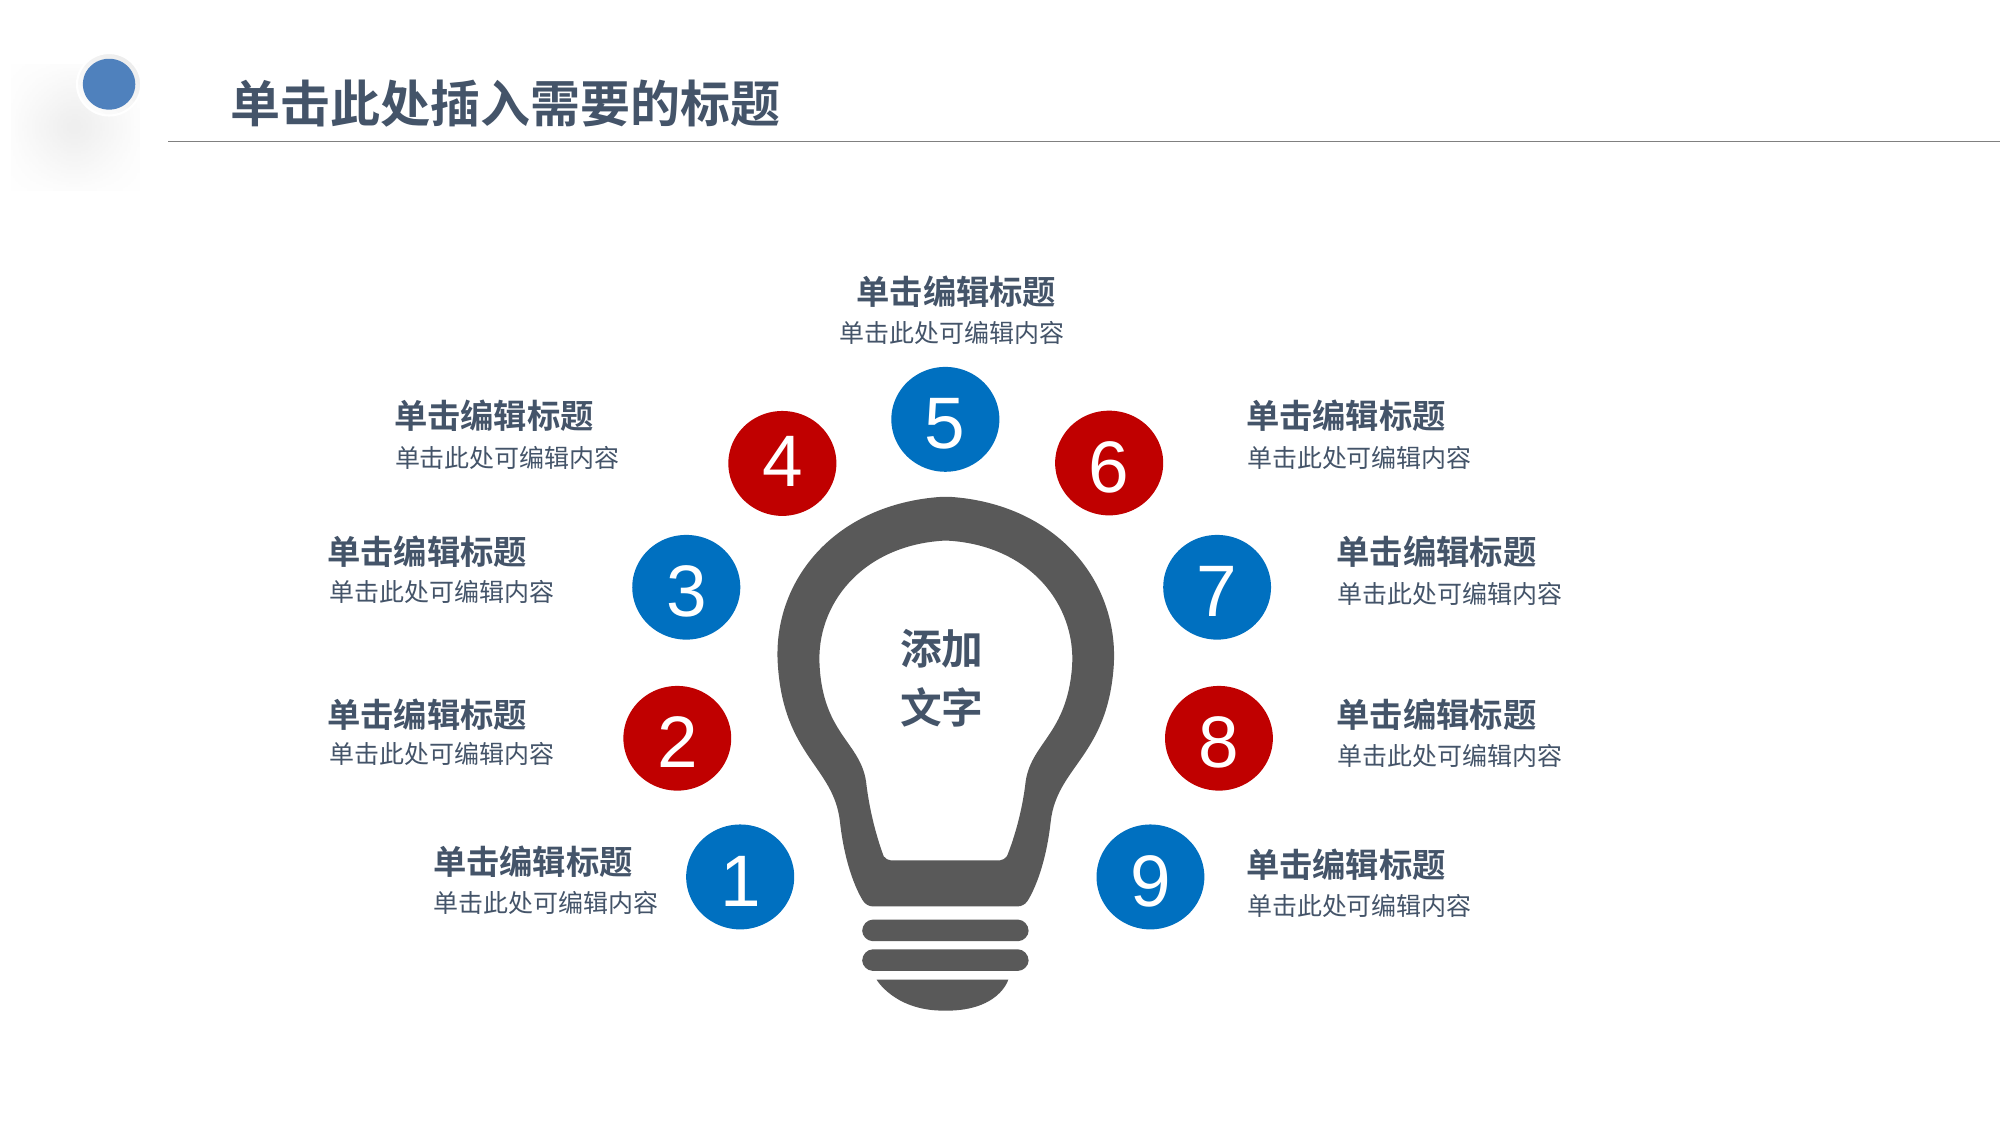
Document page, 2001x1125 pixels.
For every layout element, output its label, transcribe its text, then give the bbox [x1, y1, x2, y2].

text_box [777, 496, 1115, 907]
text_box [433, 824, 818, 930]
text_box [876, 979, 1009, 1011]
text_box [1164, 685, 1721, 791]
title 单击此处插入需要的标题 [157, 61, 853, 144]
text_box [327, 685, 732, 791]
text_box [393, 394, 837, 517]
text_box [1163, 531, 1721, 640]
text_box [1096, 824, 1631, 930]
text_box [839, 270, 1223, 472]
text_box 添加 文字 [829, 623, 1055, 732]
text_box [1054, 395, 1631, 516]
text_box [327, 531, 741, 640]
text_box [862, 919, 1029, 942]
text_box [862, 949, 1029, 971]
